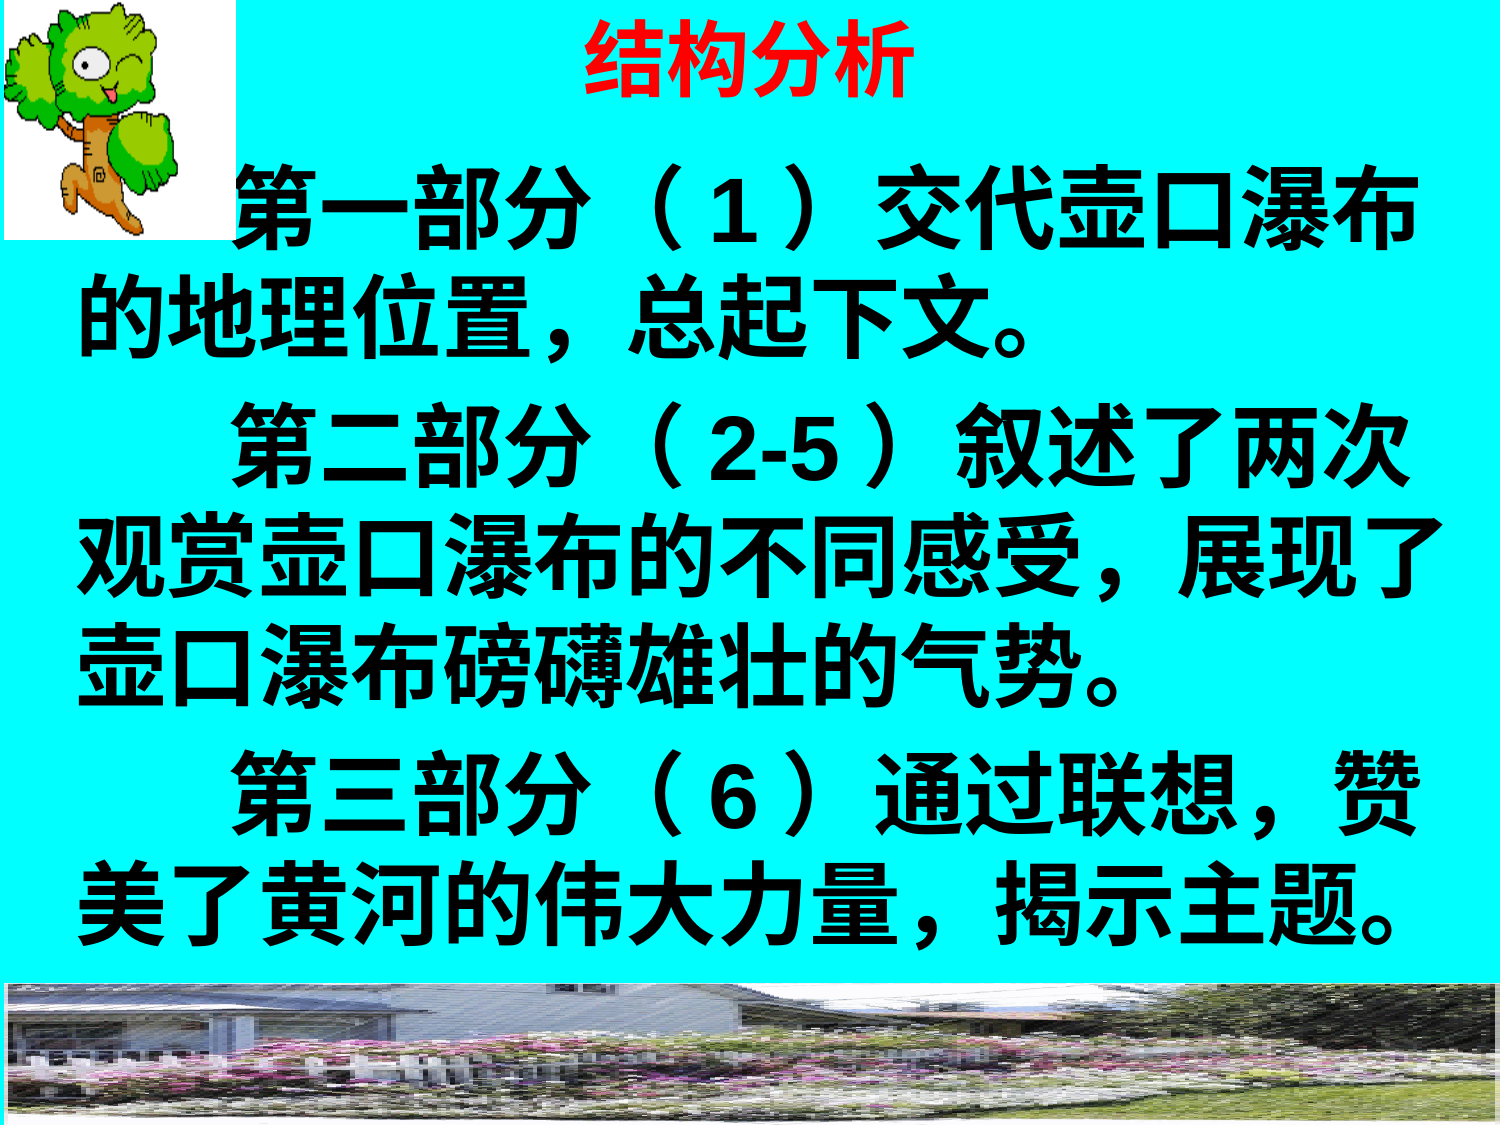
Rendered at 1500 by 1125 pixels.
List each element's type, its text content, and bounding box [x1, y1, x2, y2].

picture [4, 983, 1500, 1125]
picture [4, 0, 236, 240]
list 第一部分（1）交代壶口瀑布的地理位置，总起下文。 第二部分（2-5）叙述了两次观赏壶口瀑布的不同感受，展现了壶口瀑布磅礴雄壮的气势。 第三部分（6）通过联想，赞美了黄河的伟大力量，揭示主题。 [3, 142, 1500, 1125]
title 结构分析 [236, 0, 1426, 114]
